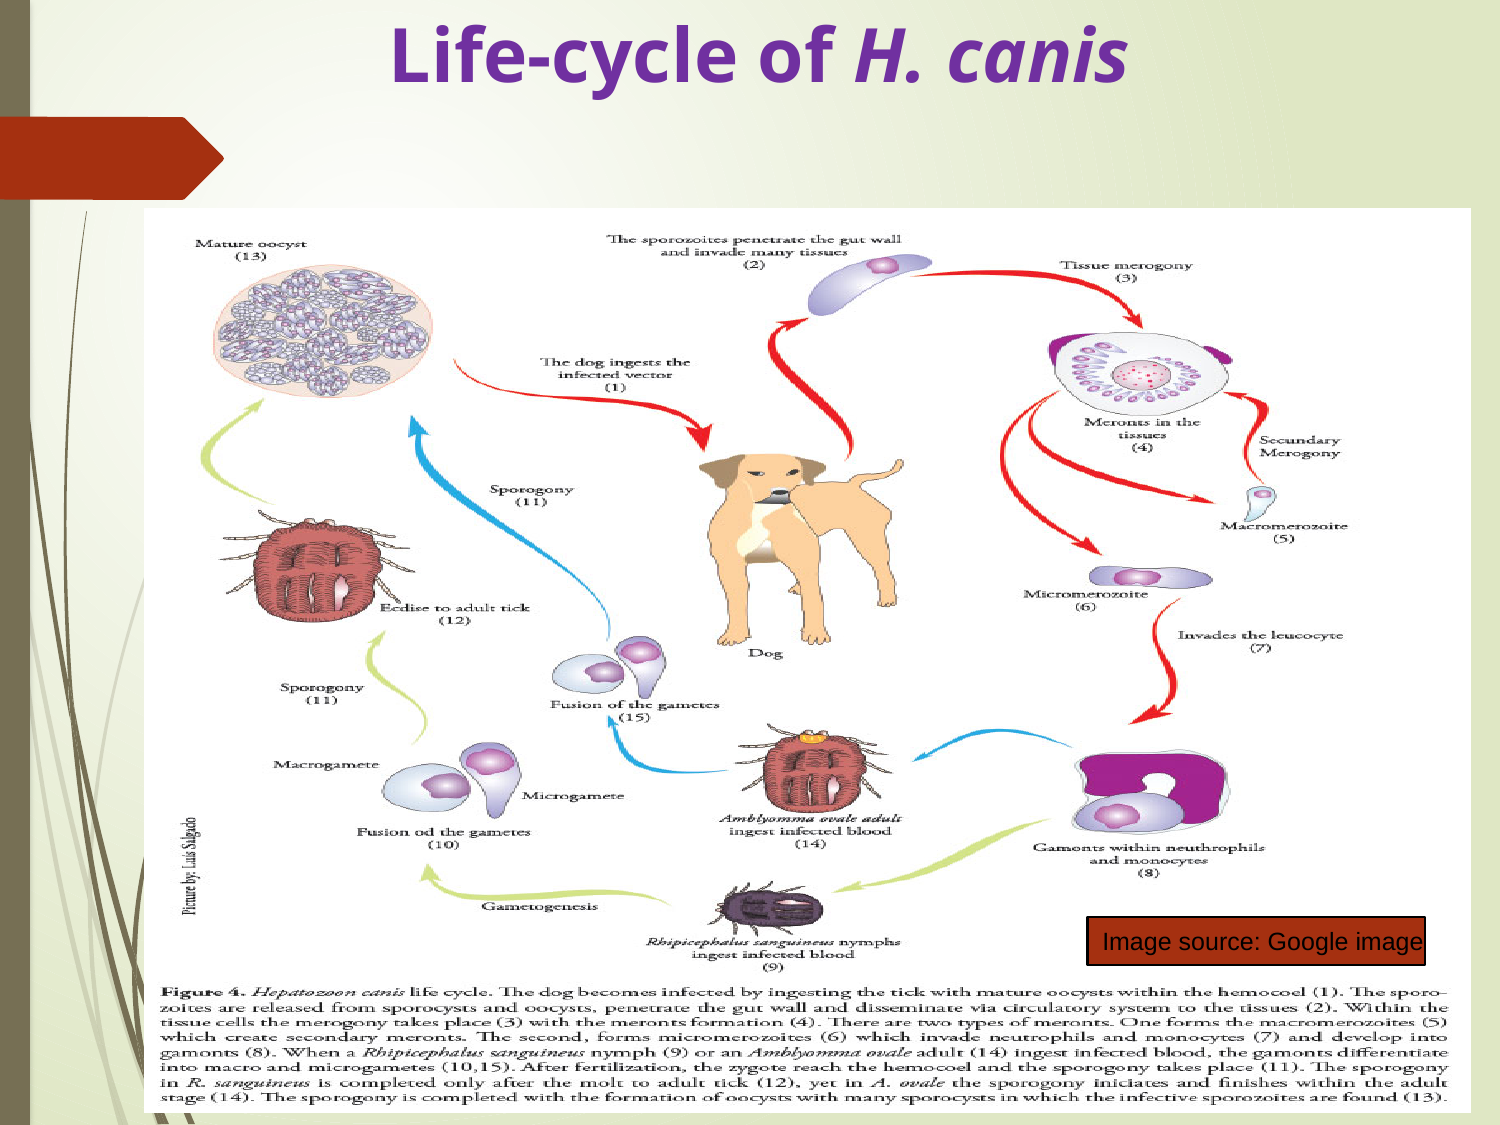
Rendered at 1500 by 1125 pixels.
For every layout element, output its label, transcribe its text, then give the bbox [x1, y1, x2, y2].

title Life-cycle of H. canis [75, 0, 1425, 225]
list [143, 207, 1471, 1113]
